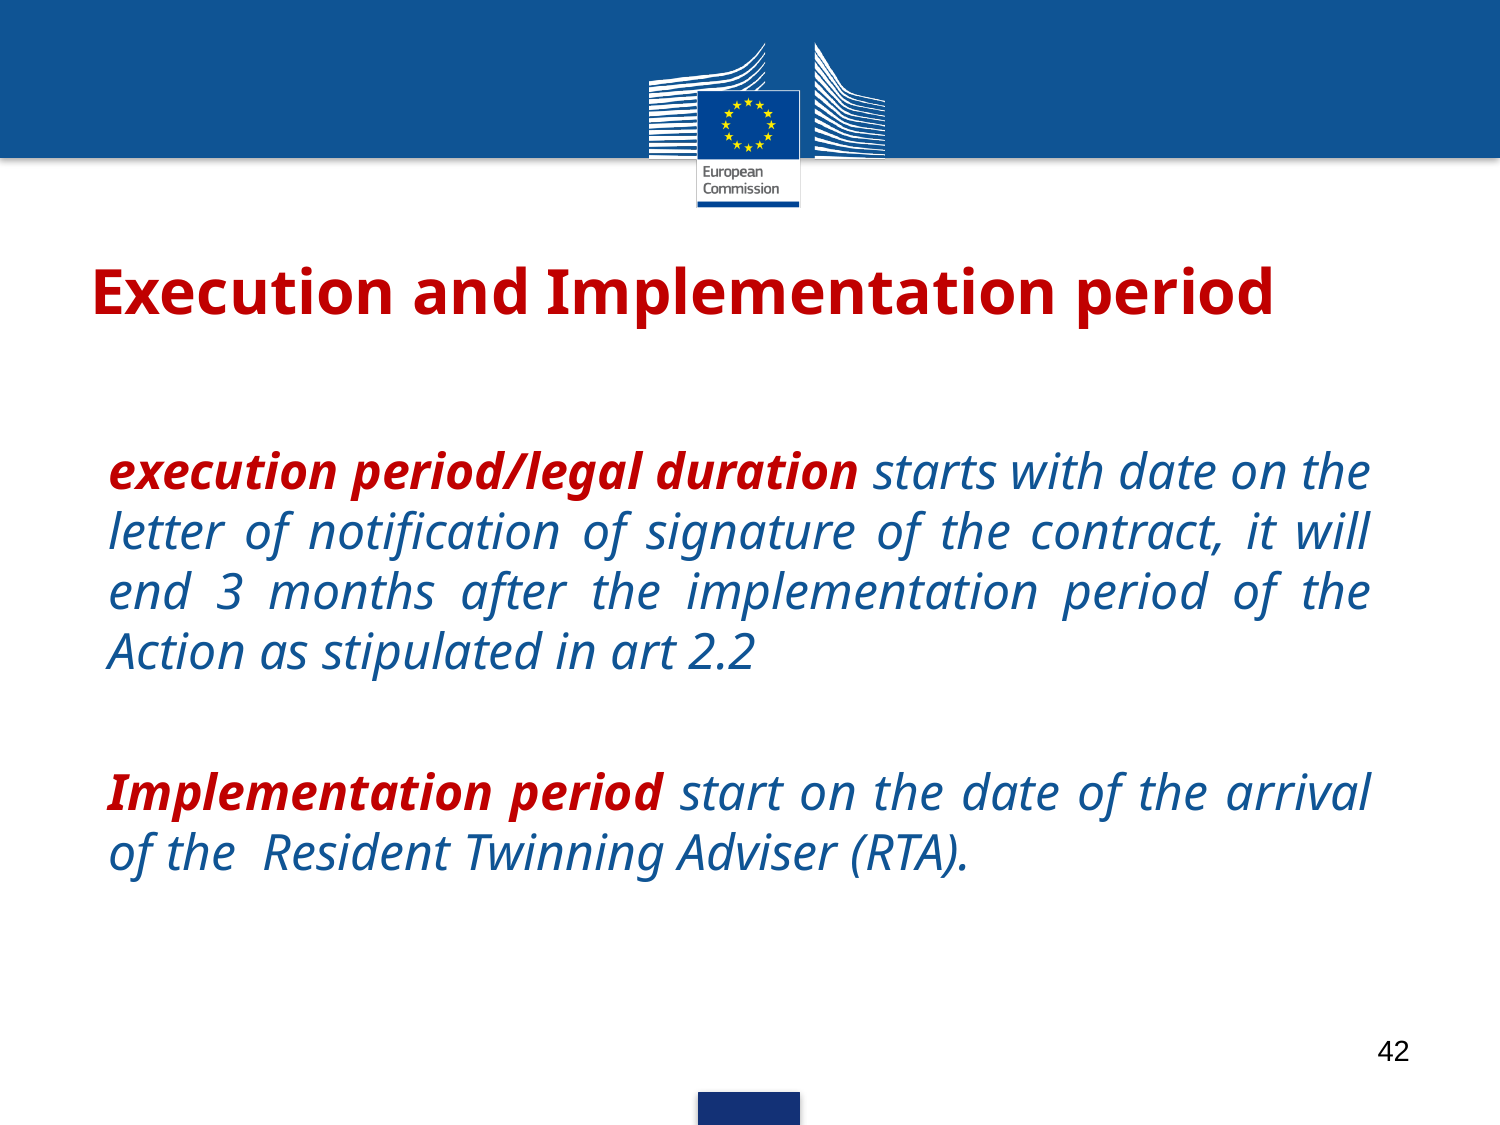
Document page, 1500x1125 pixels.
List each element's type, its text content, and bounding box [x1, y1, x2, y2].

slide_number 42 [1074, 1024, 1425, 1103]
title Execution and Implementation period [75, 212, 1463, 367]
list execution period/legal duration starts with date on the letter of notification of signature of the contract, it will end 3 months after the implementation period of the Action as stipulated in art 2.2 Implementation period start on the date of the arrival of the Resident Twinning Adviser (RTA). [37, 362, 1388, 942]
picture [649, 42, 885, 208]
